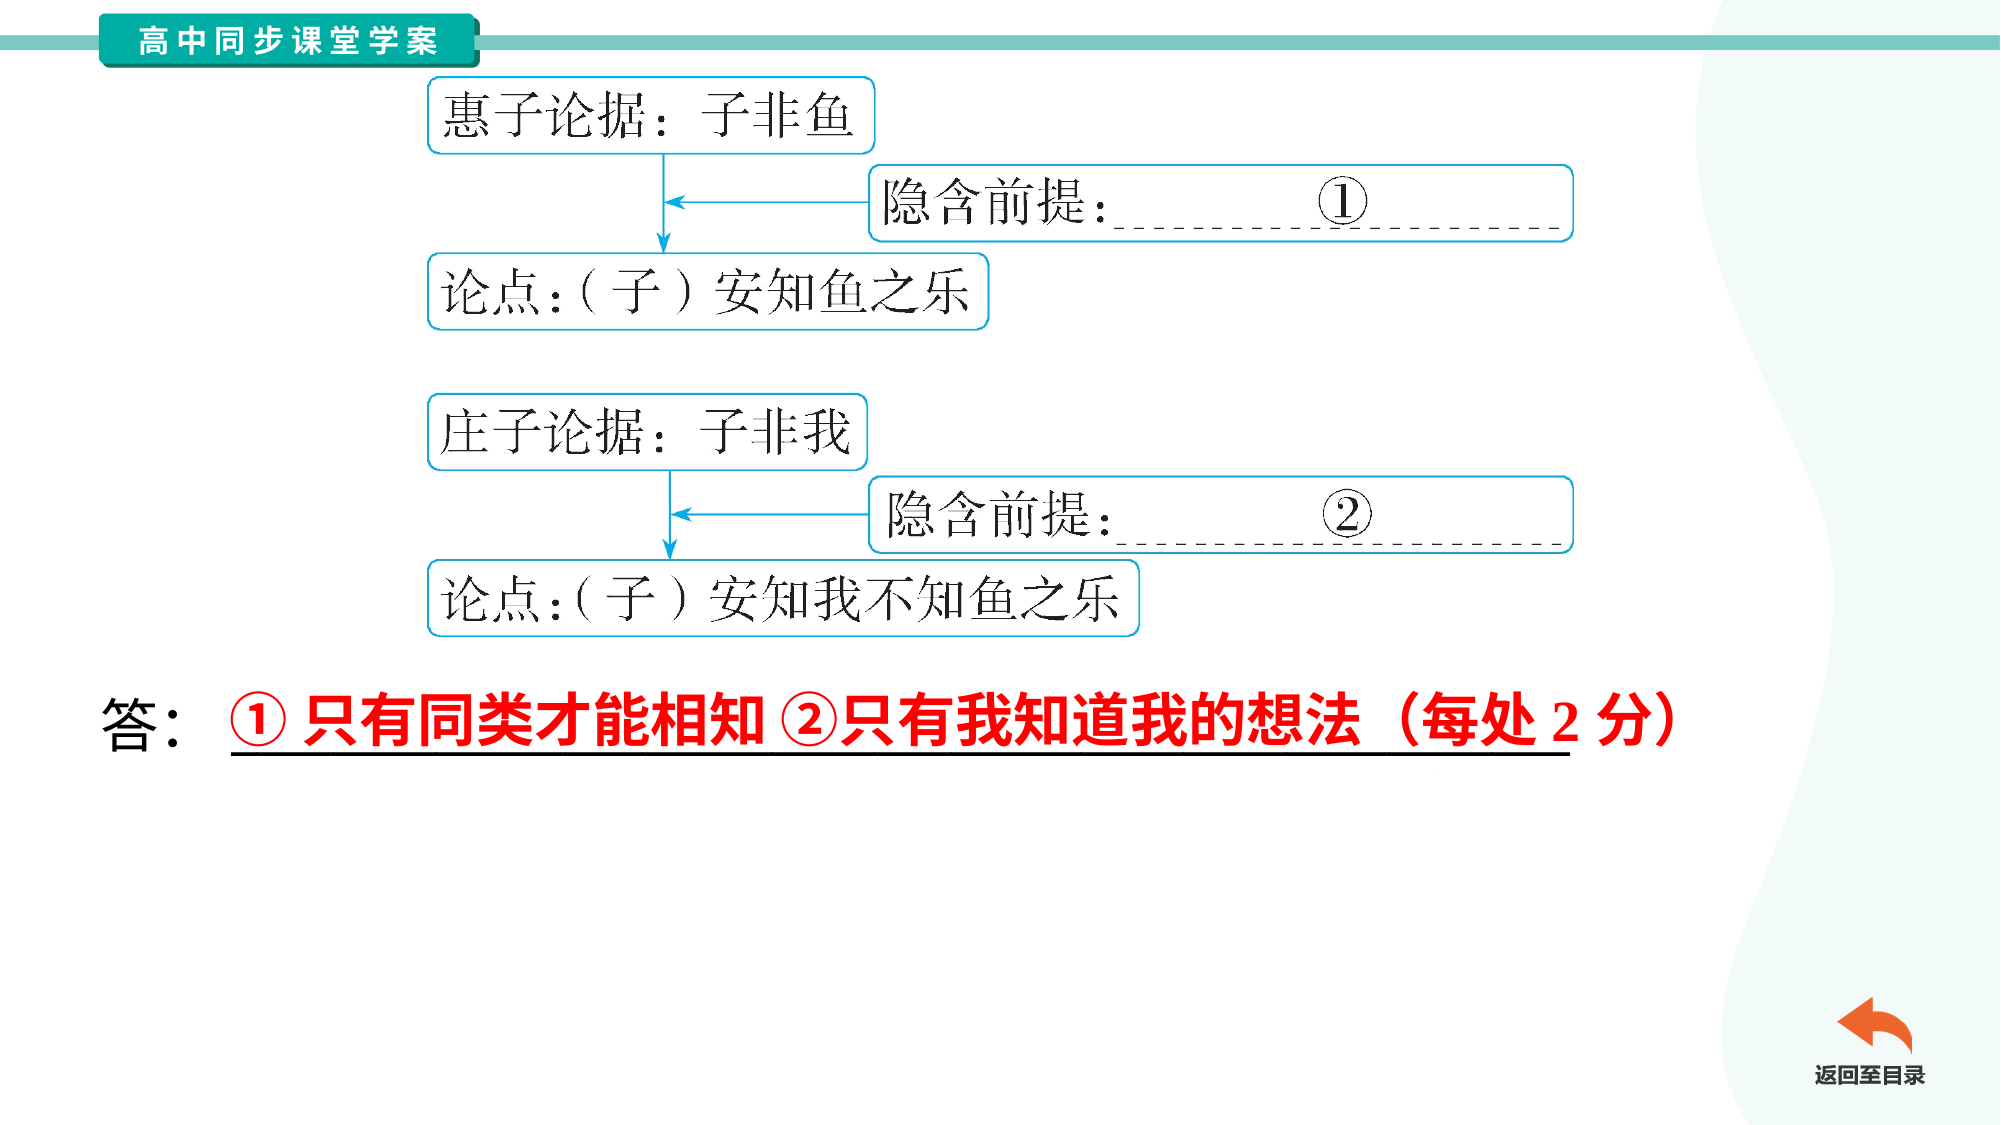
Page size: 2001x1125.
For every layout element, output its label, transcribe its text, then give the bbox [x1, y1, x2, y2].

picture [0, 0, 2000, 1125]
text_box ①只有同类才能相知 ②只有我知道我的想法（每处2分） [216, 651, 1724, 754]
text_box 答：____________________________________________________ [100, 657, 1899, 760]
